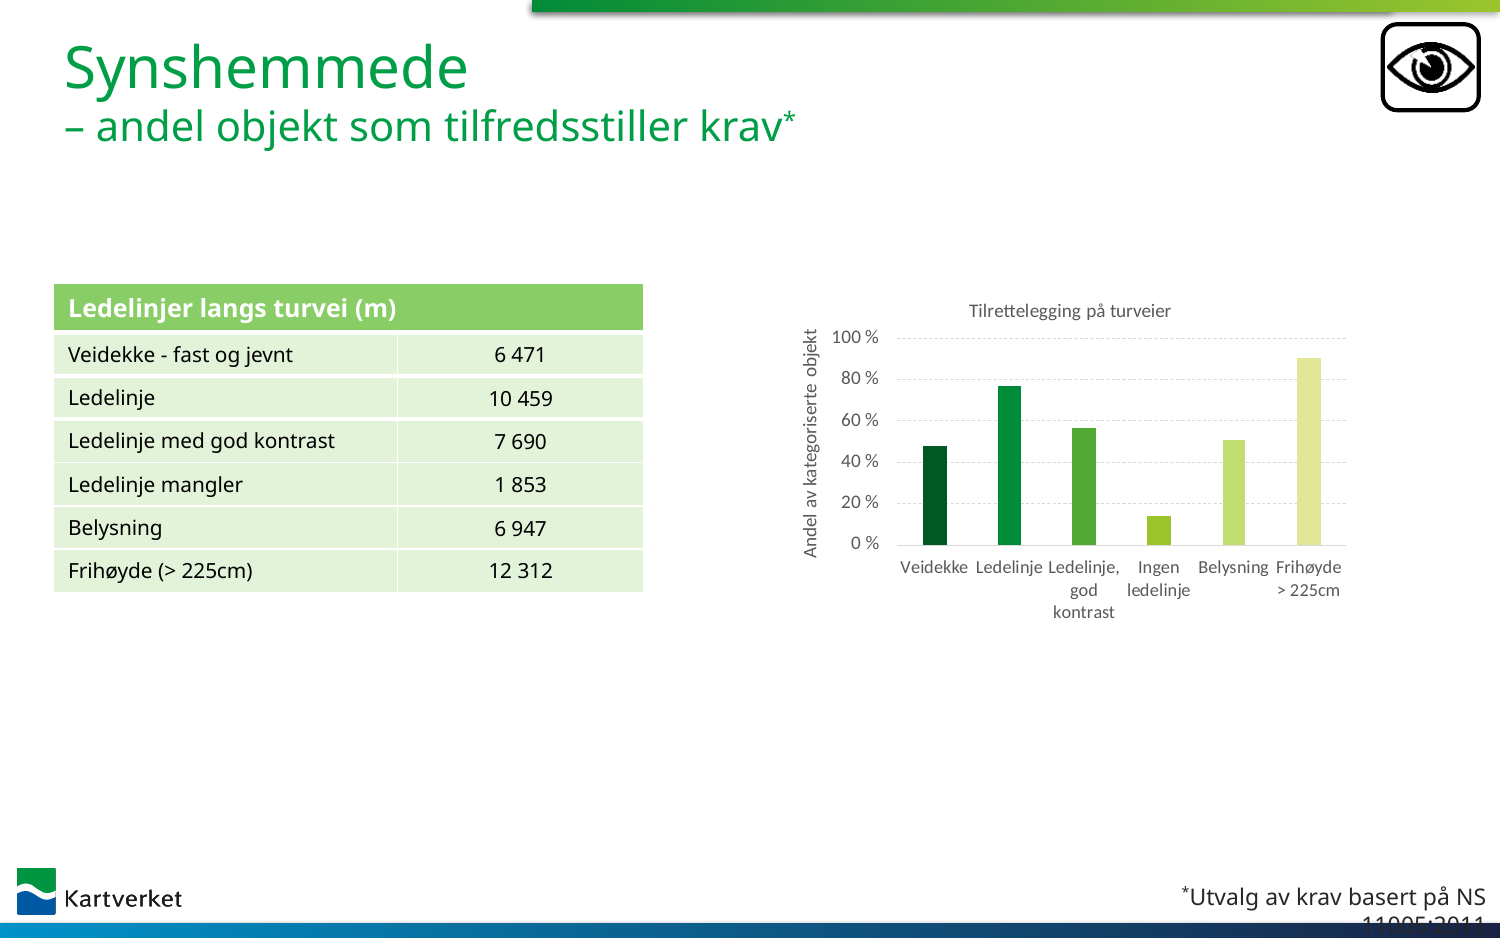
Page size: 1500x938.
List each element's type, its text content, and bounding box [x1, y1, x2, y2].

table_cell 6 471 [398, 335, 643, 374]
table_cell Ledelinje [54, 378, 397, 417]
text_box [1382, 24, 1480, 111]
table_cell Frihøyde (> 225cm) [54, 550, 397, 592]
text_box Synshemmede – andel objekt som tilfredsstiller krav* [49, 24, 1431, 158]
table_cell 7 690 [398, 421, 643, 462]
table_cell 6 947 [398, 507, 643, 548]
table_cell 12 312 [398, 550, 643, 592]
table_cell Ledelinje med god kontrast [54, 421, 397, 462]
table_cell 1 853 [398, 463, 643, 505]
table_cell Belysning [54, 507, 397, 548]
table_cell Ledelinje mangler [54, 463, 397, 505]
table_cell 10 459 [398, 378, 643, 417]
text_box *Utvalg av krav basert på NS 11005:2011 [1068, 873, 1500, 938]
table_header Ledelinjer langs turvei (m) [54, 284, 643, 330]
table_cell Veidekke - fast og jevnt [54, 335, 397, 374]
picture [791, 291, 1349, 630]
